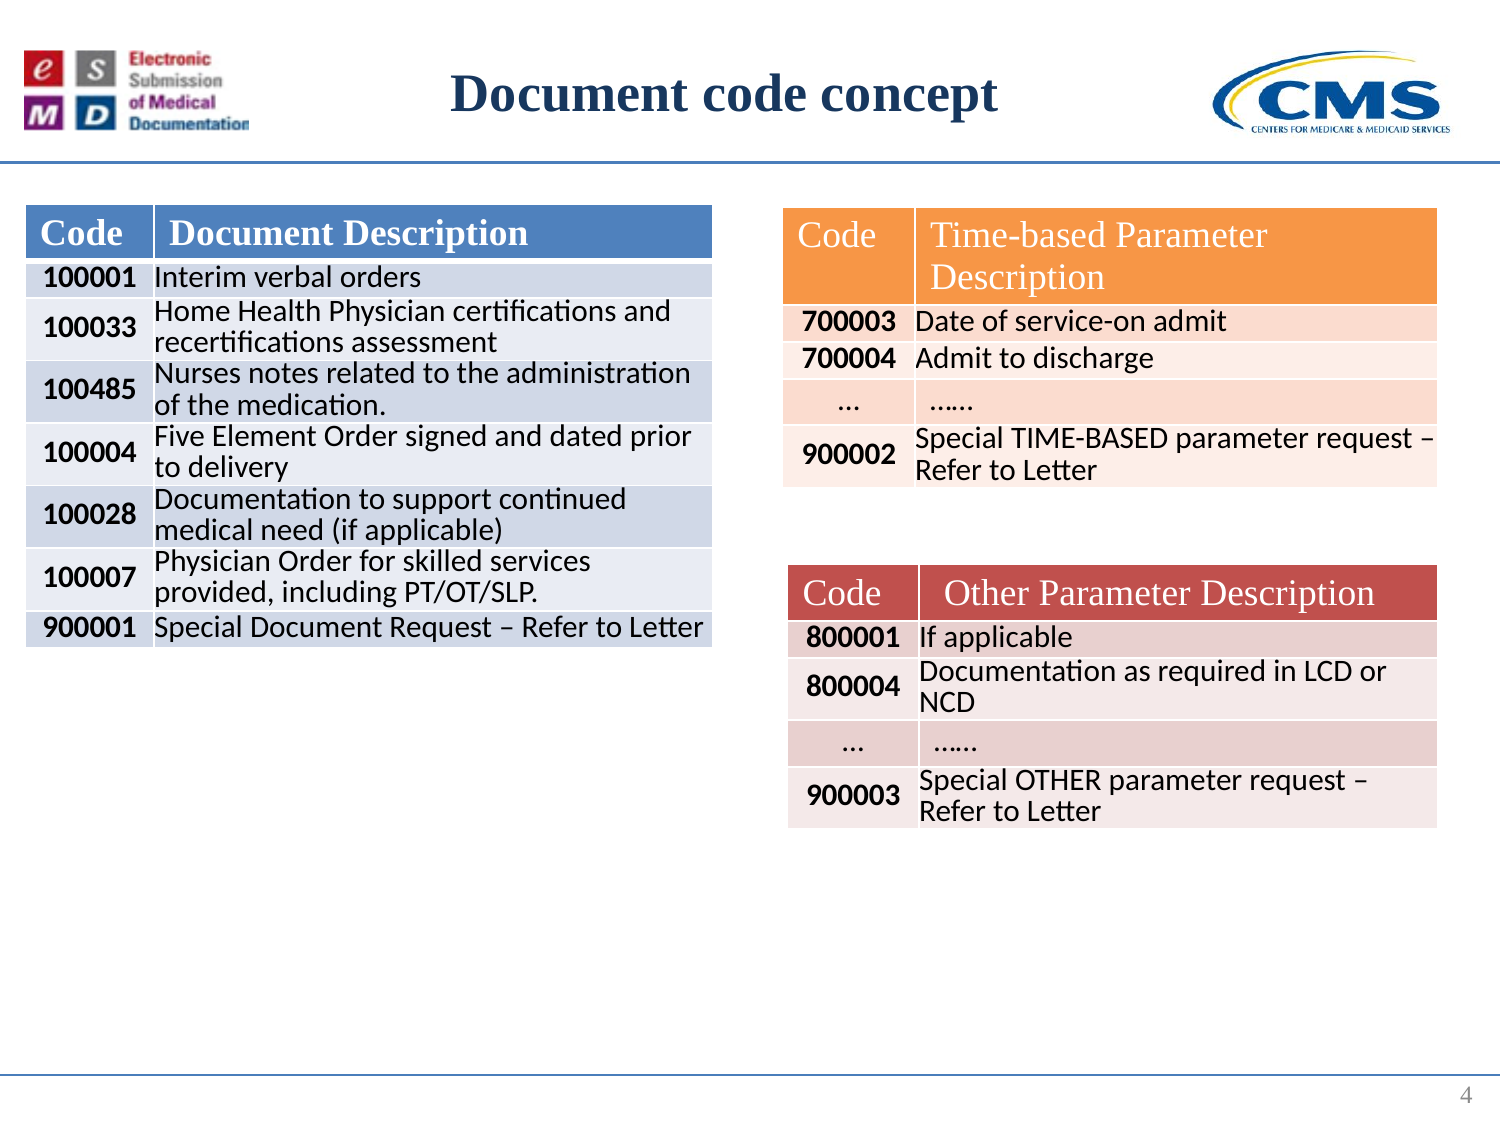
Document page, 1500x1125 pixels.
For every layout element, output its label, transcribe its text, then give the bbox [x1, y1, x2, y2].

table_cell … [783, 380, 914, 424]
table_cell 700004 [783, 343, 914, 378]
table_cell … [788, 721, 918, 766]
table_header Other Parameter Description [920, 565, 1437, 620]
table_header Code [788, 565, 918, 620]
table_cell 800001 [788, 622, 918, 657]
table_header Document Description [155, 205, 712, 258]
table_cell Documentation to support continued medical need (if applicable) [155, 486, 712, 547]
table_cell 900002 [783, 426, 914, 487]
table_cell 100001 [26, 264, 153, 297]
table_cell Nurses notes related to the administration of the medication. [155, 361, 712, 422]
table_cell Special OTHER parameter request – Refer to Letter [920, 768, 1437, 828]
table_cell 100028 [26, 486, 153, 547]
table_cell 100033 [26, 299, 153, 360]
table_cell …… [916, 380, 1437, 424]
table_cell Home Health Physician certifications and recertifications assessment [155, 299, 712, 360]
text_box Document code concept [249, 49, 1191, 138]
picture [24, 49, 249, 156]
slide_number 4 [1400, 1084, 1488, 1113]
table_cell Five Element Order signed and dated prior to delivery [155, 424, 712, 485]
table_cell 100007 [26, 549, 153, 610]
table_cell 100004 [26, 424, 153, 485]
table_header Time-based Parameter Description [916, 208, 1437, 304]
table_cell Special Document Request – Refer to Letter [155, 612, 712, 647]
picture [1196, 37, 1476, 153]
table_cell 900003 [788, 768, 918, 828]
table_cell 900001 [26, 612, 153, 647]
table_cell Admit to discharge [916, 343, 1437, 378]
table_cell Date of service-on admit [916, 306, 1437, 341]
table_header Code [783, 208, 914, 304]
table_header Code [26, 205, 153, 258]
table_cell Interim verbal orders [155, 264, 712, 297]
table_cell 800004 [788, 659, 918, 719]
table_cell …… [920, 721, 1437, 766]
table_cell Special TIME-BASED parameter request – Refer to Letter [916, 426, 1437, 487]
table_cell 700003 [783, 306, 914, 341]
table_cell 100485 [26, 361, 153, 422]
table_cell Physician Order for skilled services provided, including PT/OT/SLP. [155, 549, 712, 610]
table_cell If applicable [920, 622, 1437, 657]
table_cell Documentation as required in LCD or NCD [920, 659, 1437, 719]
